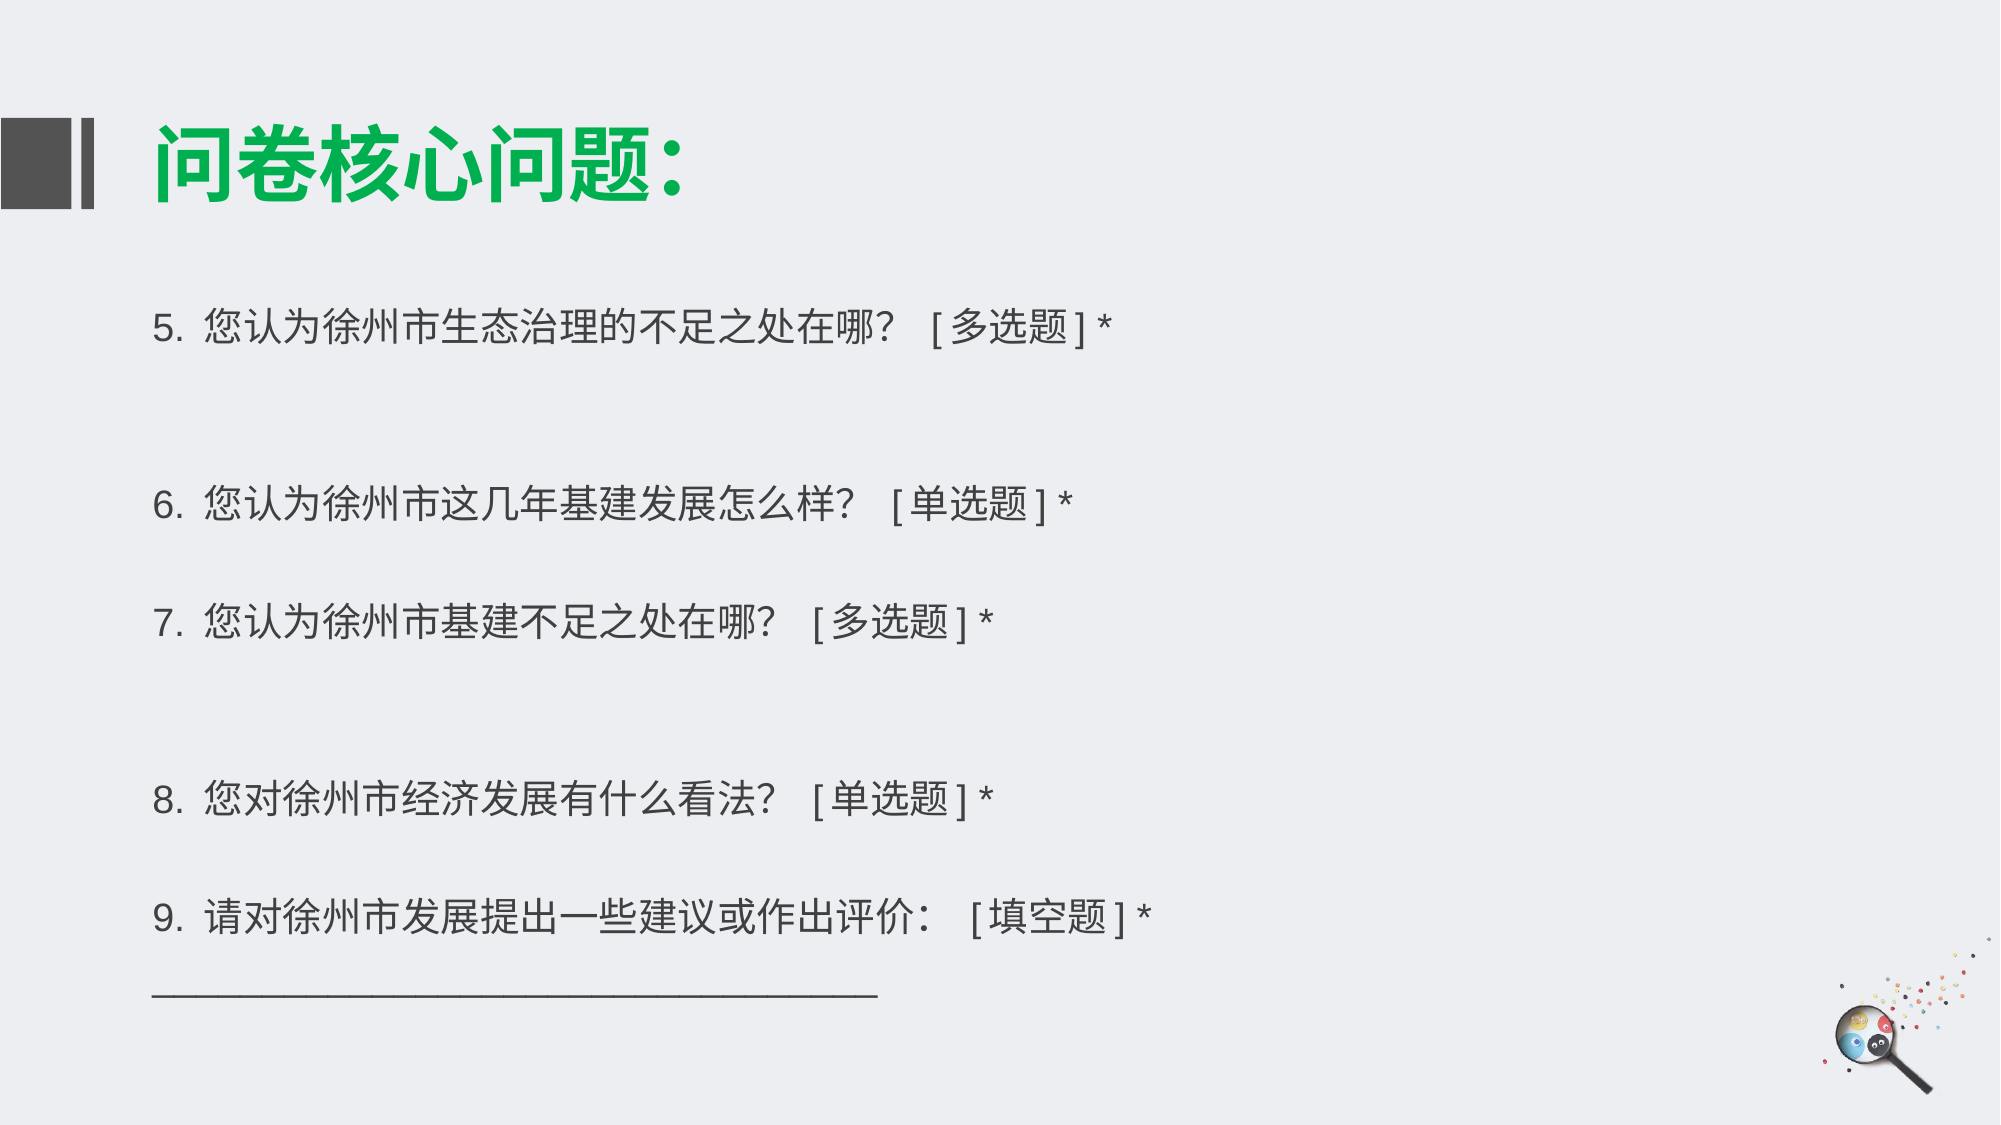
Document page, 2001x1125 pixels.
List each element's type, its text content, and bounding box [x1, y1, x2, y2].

list 5. 您认为徐州市生态治理的不足之处在哪？ [多选题] * 6. 您认为徐州市这几年基建发展怎么样？ [单选题] * 7. 您认为徐州市基建不足之处在哪？ [多选题] * 8. 您对徐州市经济发展有什么看法？ [单选题] * 9. 请对徐州市发展提出一些建议或作出评价： [填空题] * _________________________________ [137, 299, 1863, 1014]
title 问卷核心问题： [137, 59, 1863, 278]
picture [1808, 932, 1993, 1103]
